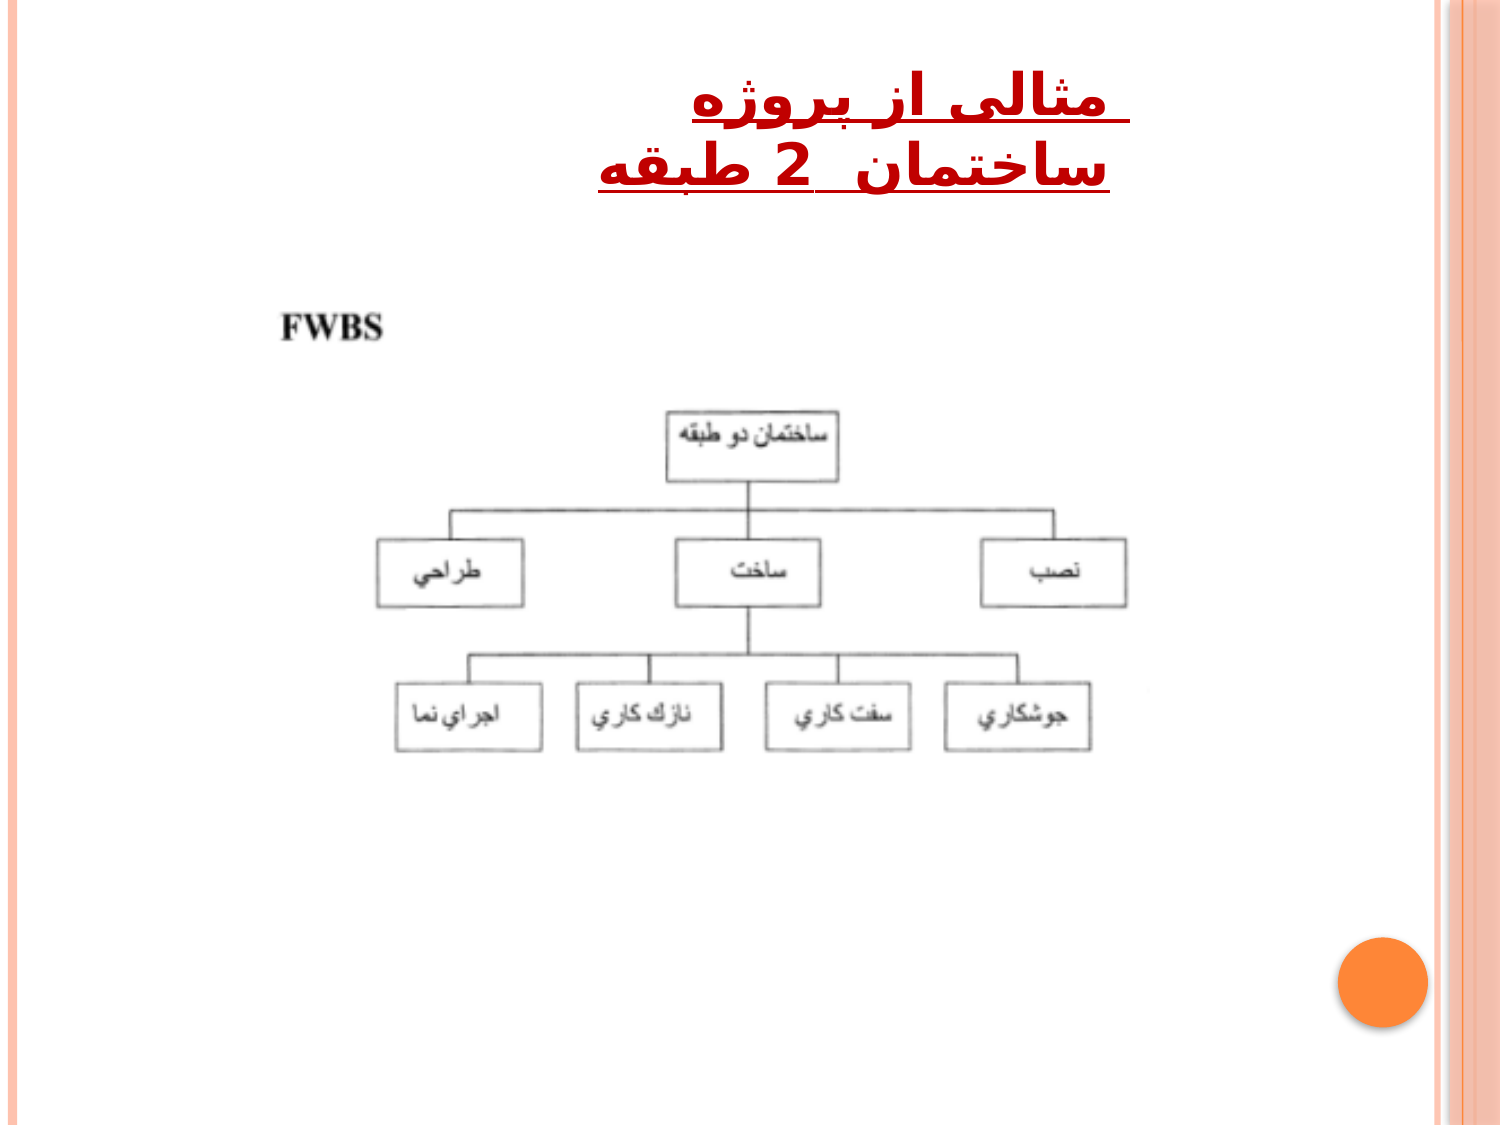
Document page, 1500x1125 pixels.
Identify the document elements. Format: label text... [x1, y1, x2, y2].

picture [274, 274, 1151, 763]
title مثالی از پروژه ساختمان 2 طبقه [437, 137, 1125, 271]
